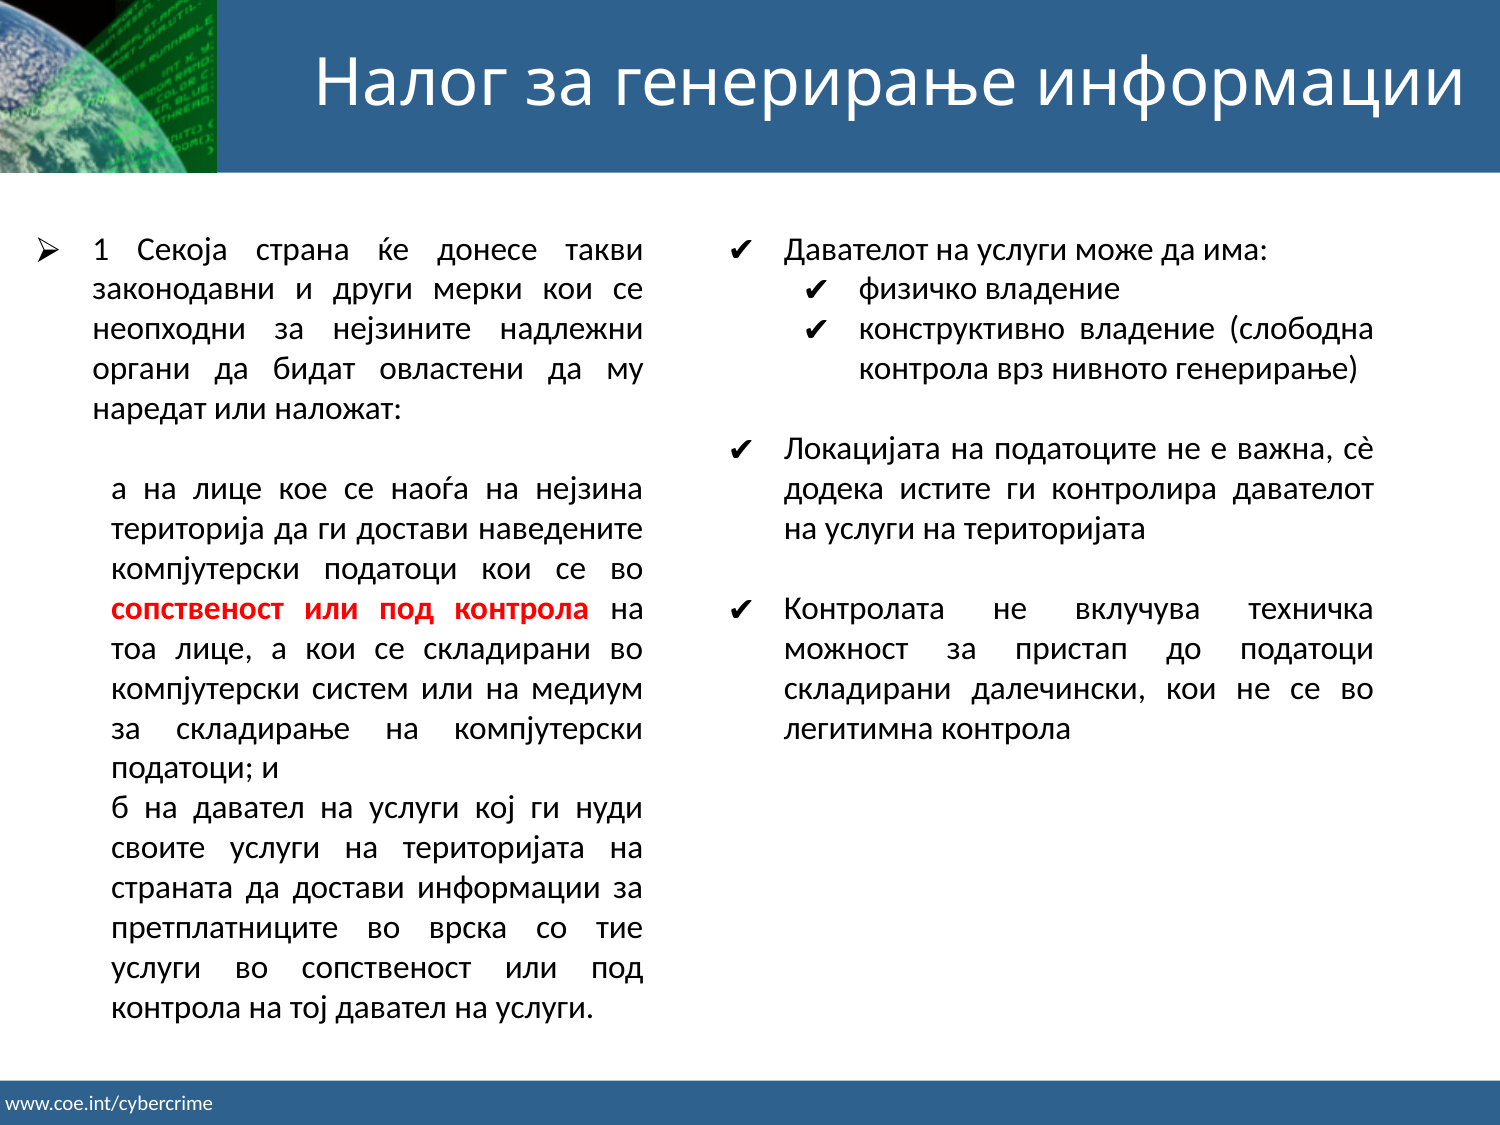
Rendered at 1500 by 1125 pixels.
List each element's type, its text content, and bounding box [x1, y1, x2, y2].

text_box 1 Секоја страна ќе донесе такви законодавни и други мерки кои се неопходни за нејзините надлежни органи да бидат овластени да му наредат или наложат: а на лице кое се наоѓа на нејзина територија да ги достави наведените компјутерски податоци кои се во сопственост или под контрола на тоа лице, а кои се складирани во компјутерски систем или на медиум за складирање на компјутерски податоци; и б на давател на услуги кој ги нуди своите услуги на територијата на страната да достави информации за претплатниците во врска со тие услуги во сопственост или под контрола на тој давател на услуги. [21, 219, 660, 1033]
picture [0, 0, 217, 173]
text_box Давателот на услуги може да има: физичко владение конструктивно владение (слободна контрола врз нивното генерирање) Локацијата на податоците не е важна, сѐ додека истите ги контролира давателот на услуги на територијата Контролата не вклучува техничка можност за пристап до податоци складирани далечински, кои не се во легитимна контрола [712, 219, 1390, 754]
text_box Налог за генерирање информации [230, 31, 1483, 127]
